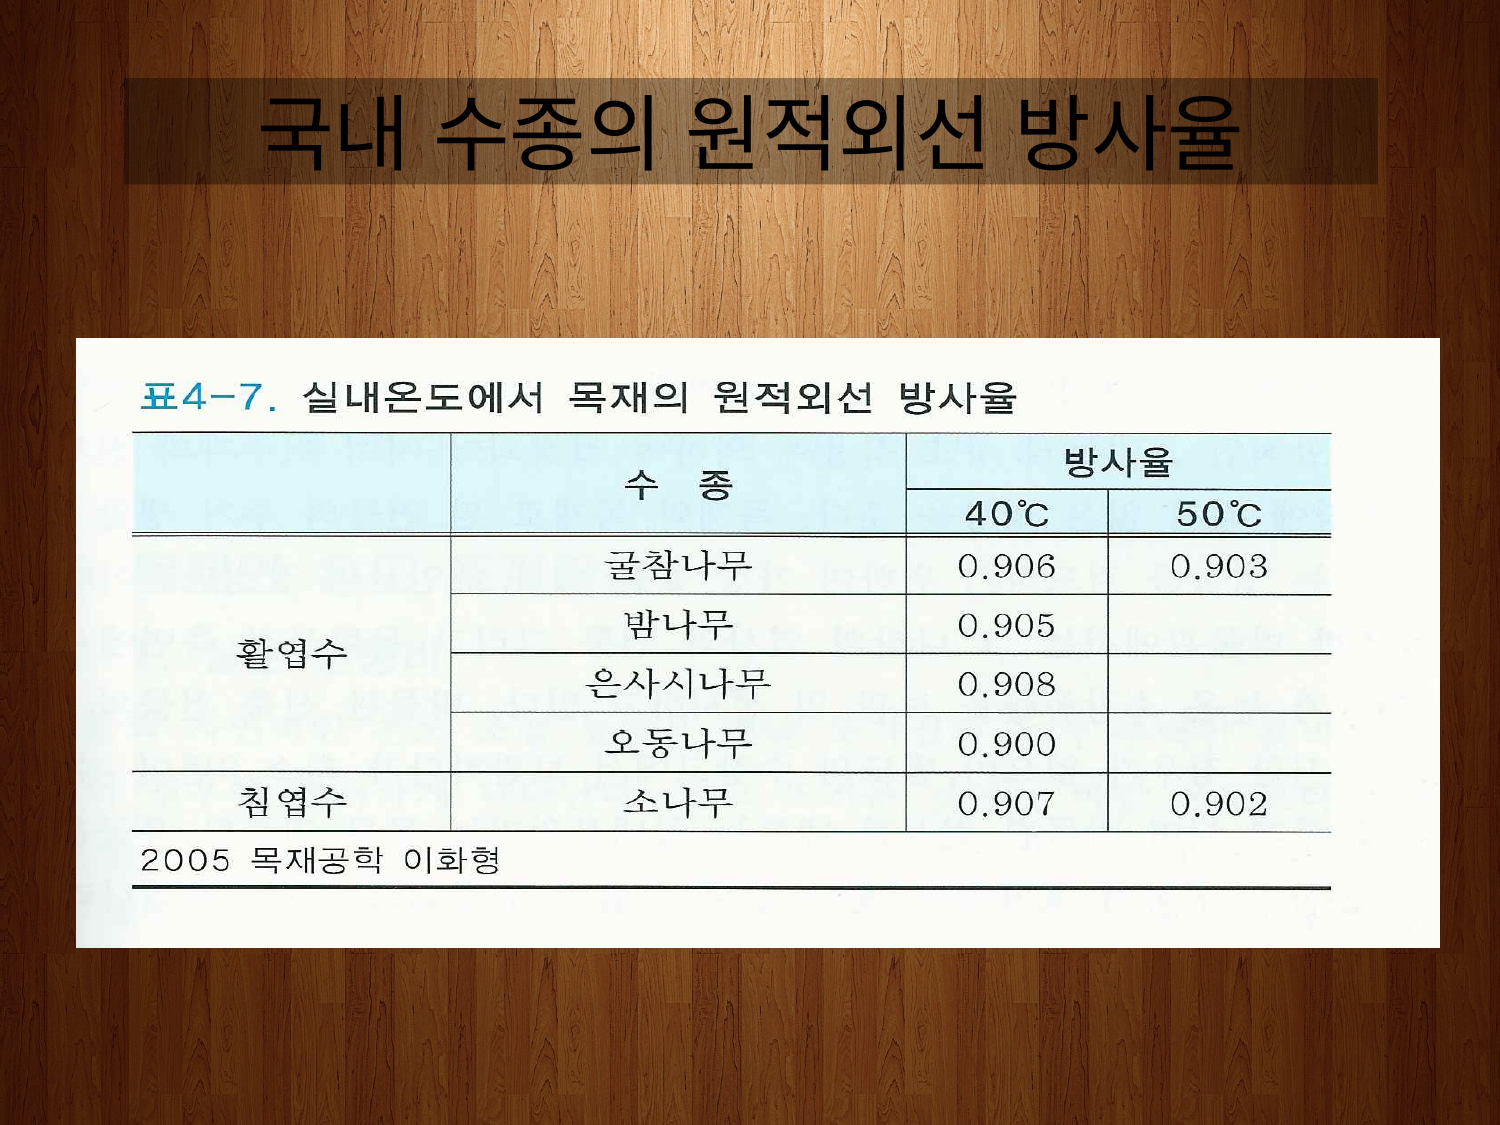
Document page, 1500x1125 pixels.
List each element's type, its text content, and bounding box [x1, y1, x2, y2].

picture [0, 0, 1500, 1125]
text_box 국내 수종의 원적외선 방사율 [122, 76, 1380, 187]
